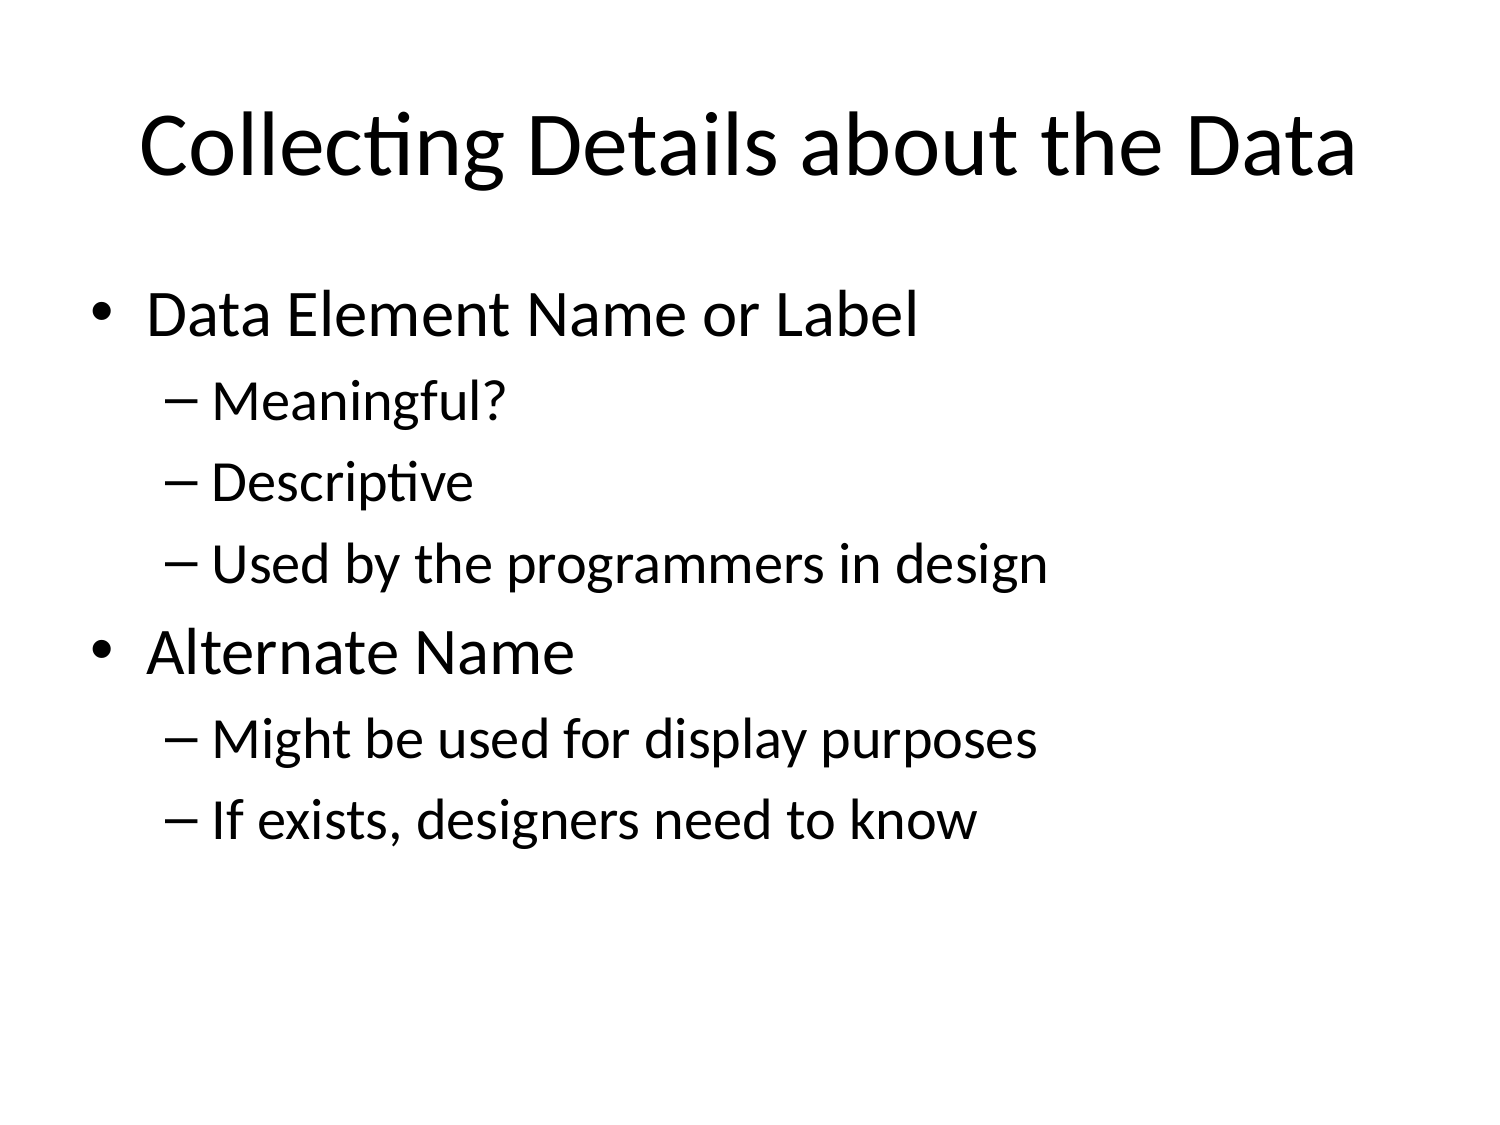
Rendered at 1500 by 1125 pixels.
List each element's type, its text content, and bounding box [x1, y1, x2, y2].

title Collecting Details about the Data [75, 45, 1425, 233]
list Data Element Name or Label Meaningful? Descriptive Used by the programmers in design Alternate Name Might be used for display purposes If exists, designers need to know [75, 262, 1425, 1005]
